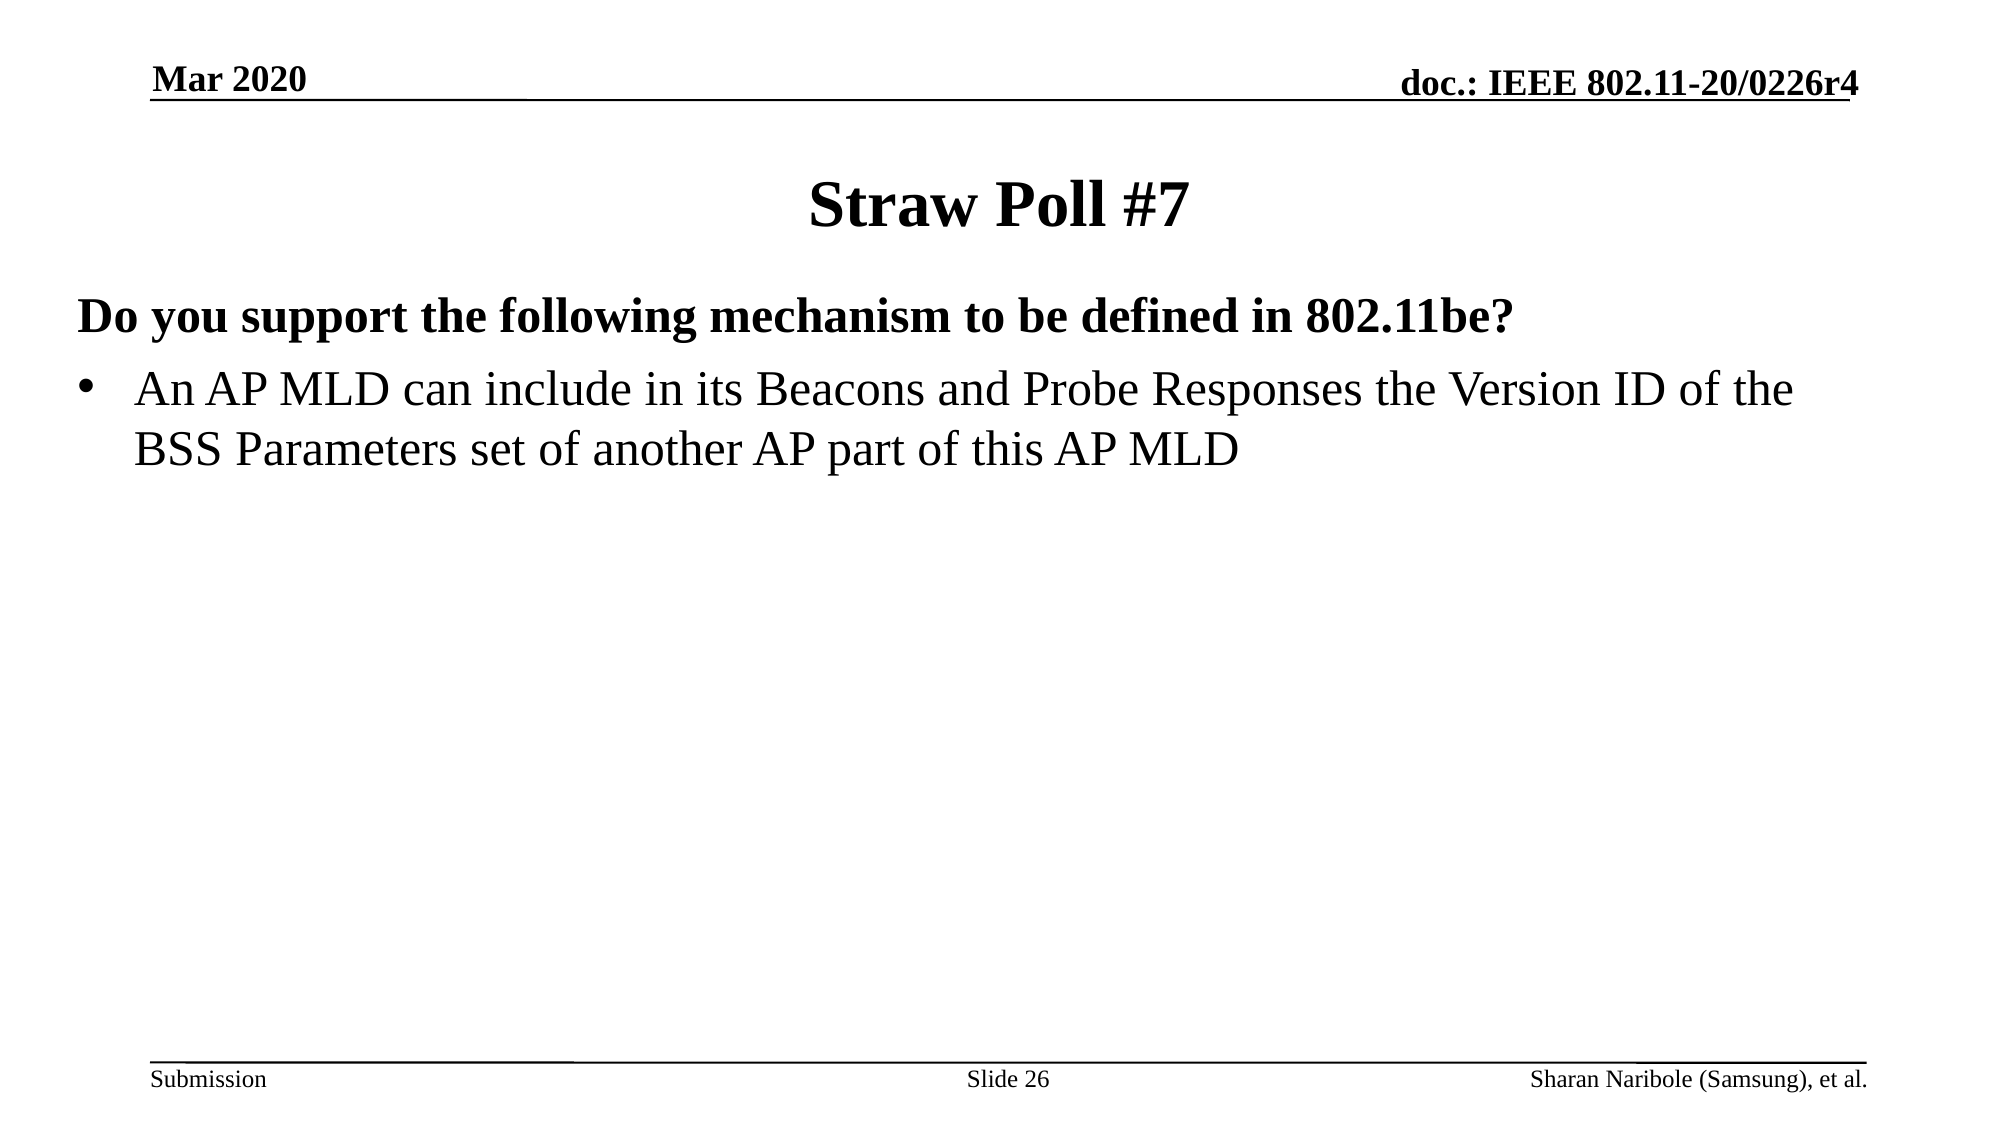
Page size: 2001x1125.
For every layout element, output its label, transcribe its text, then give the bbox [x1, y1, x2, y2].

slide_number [152, 54, 563, 100]
list Do you support the following mechanism to be defined in 802.11be? An AP MLD can include in its Beacons and Probe Responses the Version ID of the BSS Parameters set of another AP part of this AP MLD [62, 274, 1875, 950]
title Straw Poll #7 [149, 112, 1850, 274]
slide_number Slide 26 [950, 1061, 1067, 1123]
footer Sharan Naribole (Samsung), et al. [1171, 1061, 1869, 1093]
